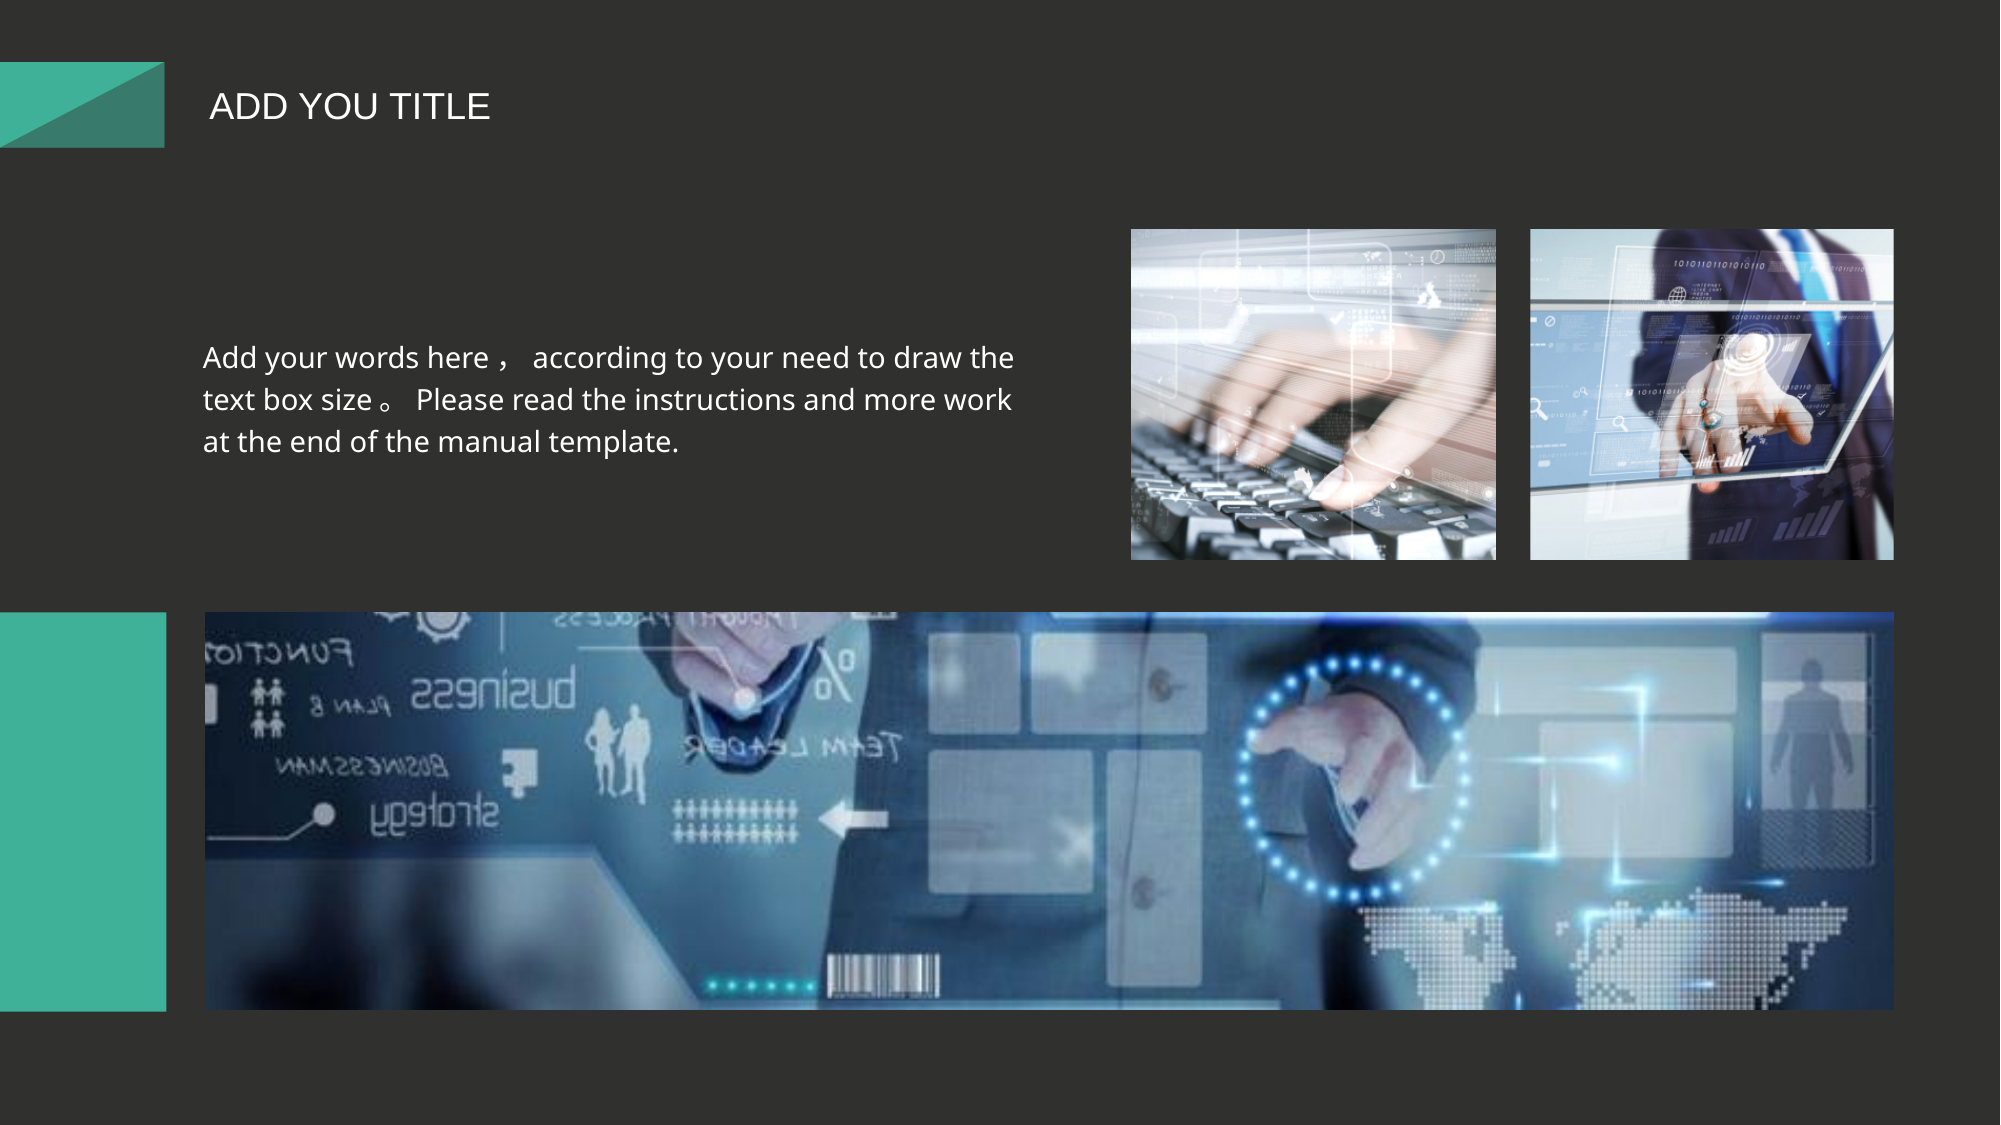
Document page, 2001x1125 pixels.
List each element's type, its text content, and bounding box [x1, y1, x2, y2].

text_box [0, 612, 167, 1012]
picture [202, 611, 1894, 1010]
picture [1130, 228, 1497, 560]
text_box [0, 61, 165, 148]
picture [1530, 228, 1894, 560]
text_box ADD YOU TITLE [194, 74, 507, 135]
text_box Add your words here，according to your need to draw the text box size。Please read the instructions and more work at the end of the manual template. [202, 332, 1036, 459]
